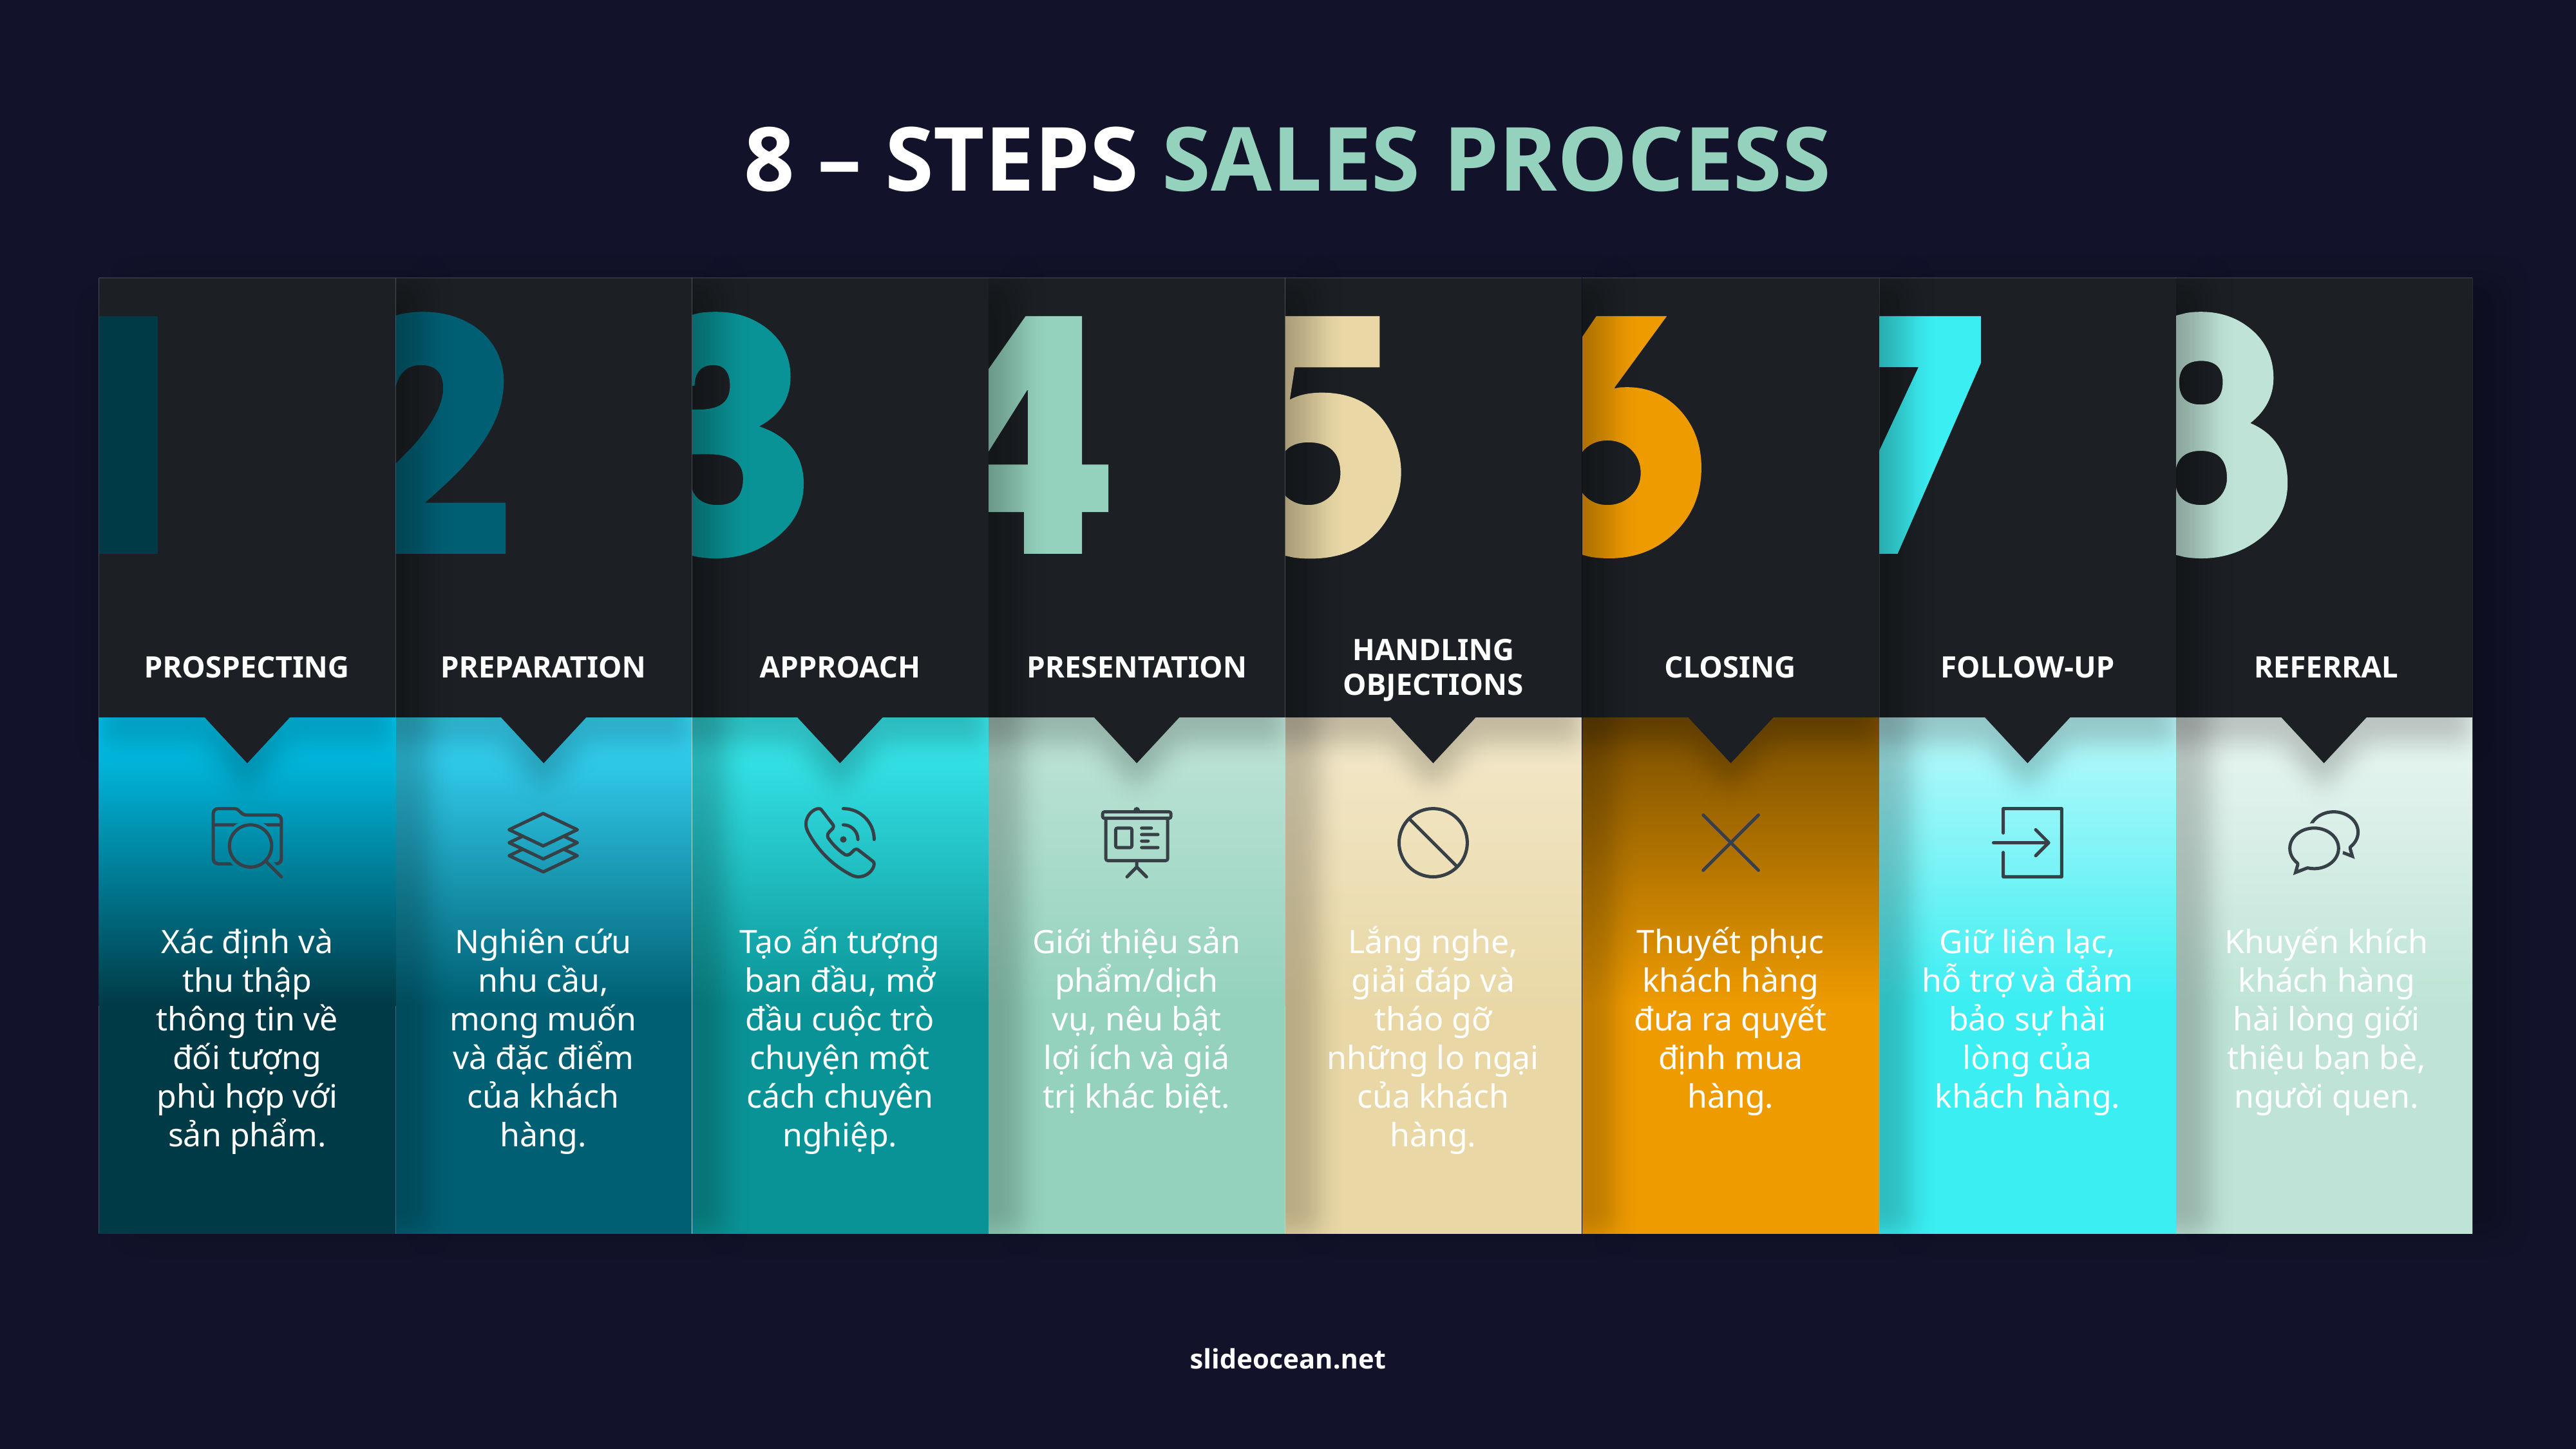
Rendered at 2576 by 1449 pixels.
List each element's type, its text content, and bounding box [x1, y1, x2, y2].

text_box [2224, 688, 2474, 764]
text_box [2219, 753, 2473, 1235]
text_box [2309, 810, 2360, 859]
text_box Thuyết phục khách hàng đưa ra quyết định mua hàng. [1631, 916, 1848, 1119]
text_box [1923, 752, 2177, 1235]
text_box [227, 823, 283, 879]
text_box FOLLOW-UP [1928, 643, 2175, 688]
text_box [444, 314, 504, 486]
text_box [1397, 807, 1469, 879]
text_box [1631, 316, 1667, 366]
text_box [99, 316, 158, 554]
text_box Nghiên cứu nhu cầu, mong muốn và đặc điểm của khách hàng. [444, 916, 660, 1158]
text_box [2219, 277, 2474, 643]
text_box [1329, 752, 1582, 1235]
text_box [741, 315, 804, 556]
text_box Tạo ấn tượng ban đầu, mở đầu cuộc trò chuyện một cách chuyên nghiệp. [741, 916, 957, 1158]
text_box [98, 277, 397, 764]
text_box [99, 753, 396, 1235]
text_box [1922, 277, 2177, 764]
text_box [2288, 826, 2340, 875]
text_box [1032, 752, 1286, 1235]
text_box HANDLING OBJECTIONS [1334, 625, 1581, 706]
text_box [1334, 393, 1401, 556]
text_box [1625, 752, 1880, 1235]
text_box Xác định và thu thập thông tin về đối tượng phù hợp với sản phẩm. [130, 916, 364, 1158]
text_box [1631, 387, 1701, 556]
text_box Lắng nghe, giải đáp và tháo gỡ những lo ngại của khách hàng. [1334, 916, 1550, 1158]
text_box [439, 753, 692, 1235]
text_box PROSPECTING [99, 643, 395, 688]
text_box [1037, 316, 1109, 554]
text_box APPROACH [741, 643, 988, 688]
text_box [1334, 316, 1380, 368]
text_box [1101, 807, 1173, 879]
text_box [2002, 807, 2063, 879]
text_box [804, 807, 876, 879]
text_box Giới thiệu sản phẩm/dịch vụ, nêu bật lợi ích và giá trị khác biệt. [1037, 916, 1254, 1119]
text_box [1031, 277, 1286, 764]
text_box [1928, 316, 1982, 484]
text_box [507, 811, 580, 874]
text_box Khuyến khích khách hàng hài lòng giới thiệu bạn bè, người quen. [2224, 916, 2443, 1119]
text_box [1991, 828, 2050, 858]
text_box [1625, 277, 1880, 764]
text_box 8 – STEPS SALES PROCESS [734, 97, 1842, 214]
text_box slideocean.net [1180, 1337, 1396, 1379]
text_box CLOSING [1631, 643, 1878, 688]
text_box [735, 277, 989, 764]
text_box PRESENTATION [1037, 643, 1285, 688]
text_box [1328, 277, 1582, 764]
text_box [2224, 315, 2288, 556]
text_box [1701, 813, 1761, 872]
text_box PREPARATION [444, 643, 691, 688]
text_box [438, 277, 693, 764]
text_box [211, 807, 283, 866]
text_box REFERRAL [2224, 643, 2474, 688]
text_box Giữ liên lạc, hỗ trợ và đảm bảo sự hài lòng của khách hàng. [1928, 916, 2145, 1119]
text_box [736, 752, 989, 1235]
text_box [444, 502, 506, 554]
